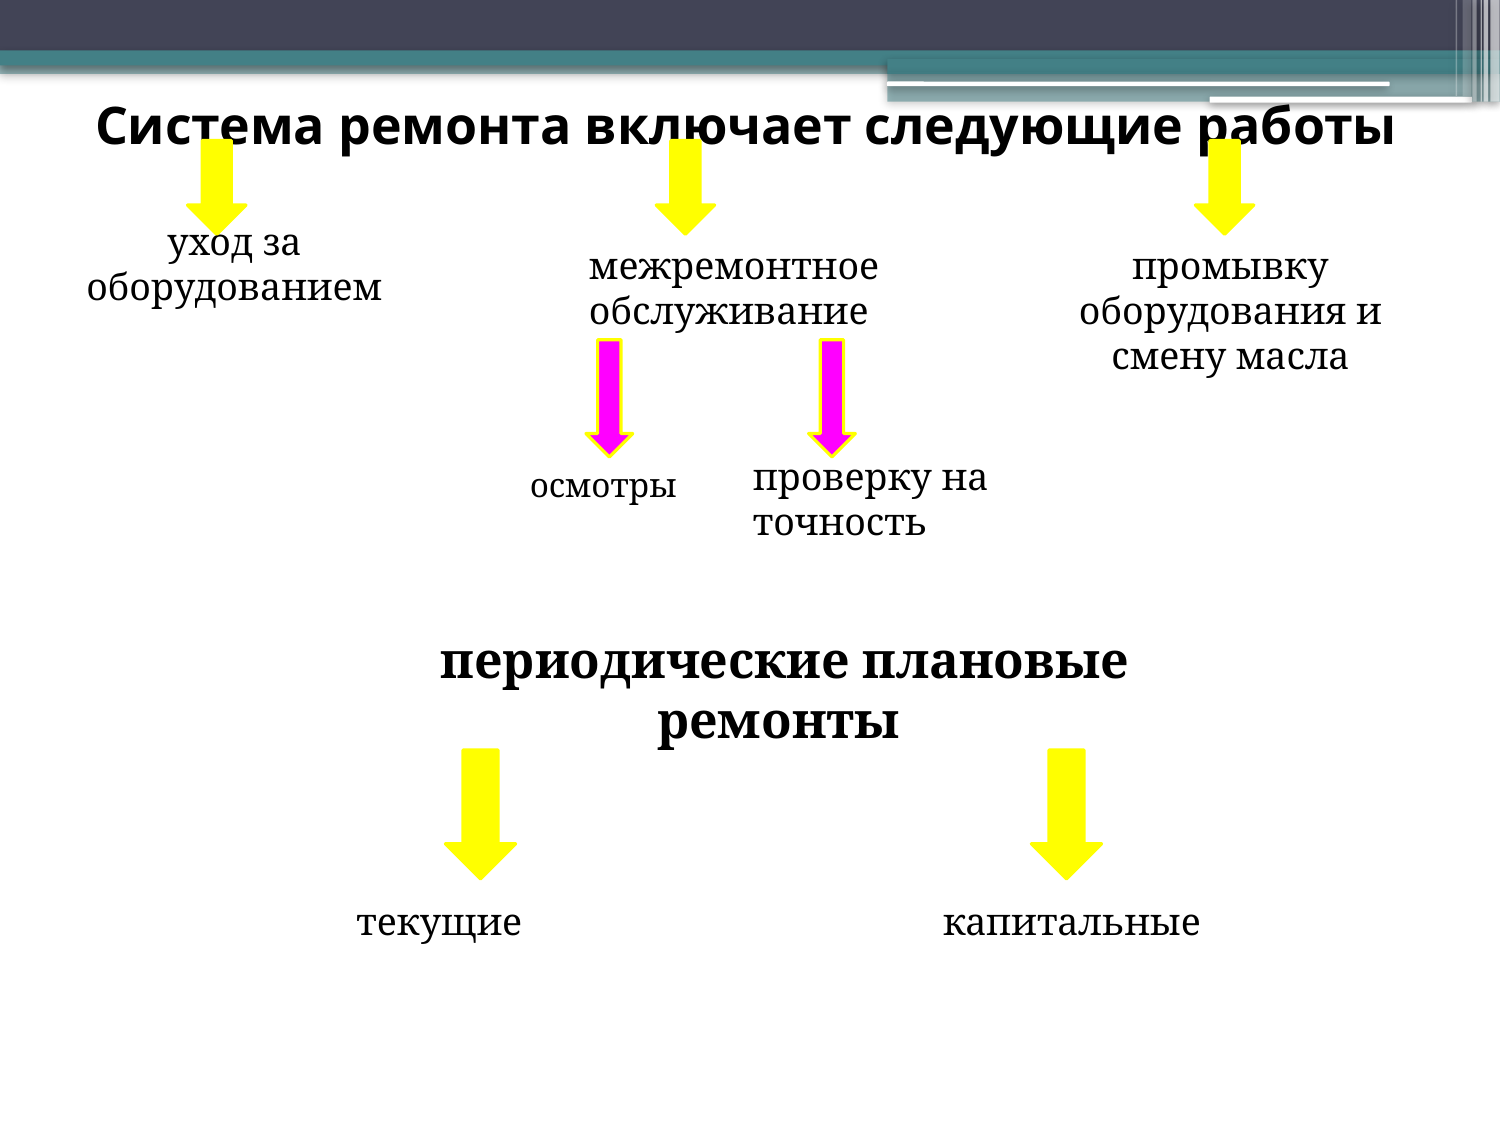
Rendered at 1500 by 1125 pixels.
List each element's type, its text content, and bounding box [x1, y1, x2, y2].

text_box [654, 138, 717, 236]
text_box [807, 338, 857, 445]
text_box уход за оборудованием [70, 210, 399, 316]
text_box [1029, 748, 1104, 881]
text_box текущие [316, 890, 563, 951]
text_box межремонтное обслуживание [574, 234, 903, 340]
text_box периодические плановые ремонты [375, 621, 1196, 756]
text_box [185, 138, 248, 236]
text_box [584, 338, 635, 456]
text_box капитальные [913, 890, 1231, 951]
text_box [443, 748, 518, 881]
text_box осмотры [492, 456, 715, 512]
text_box [1193, 138, 1256, 236]
text_box промывку оборудования и смену масла [1031, 234, 1430, 385]
title Система ремонта включает следующие работы [71, 60, 1422, 188]
text_box проверку на точность [738, 445, 1067, 550]
